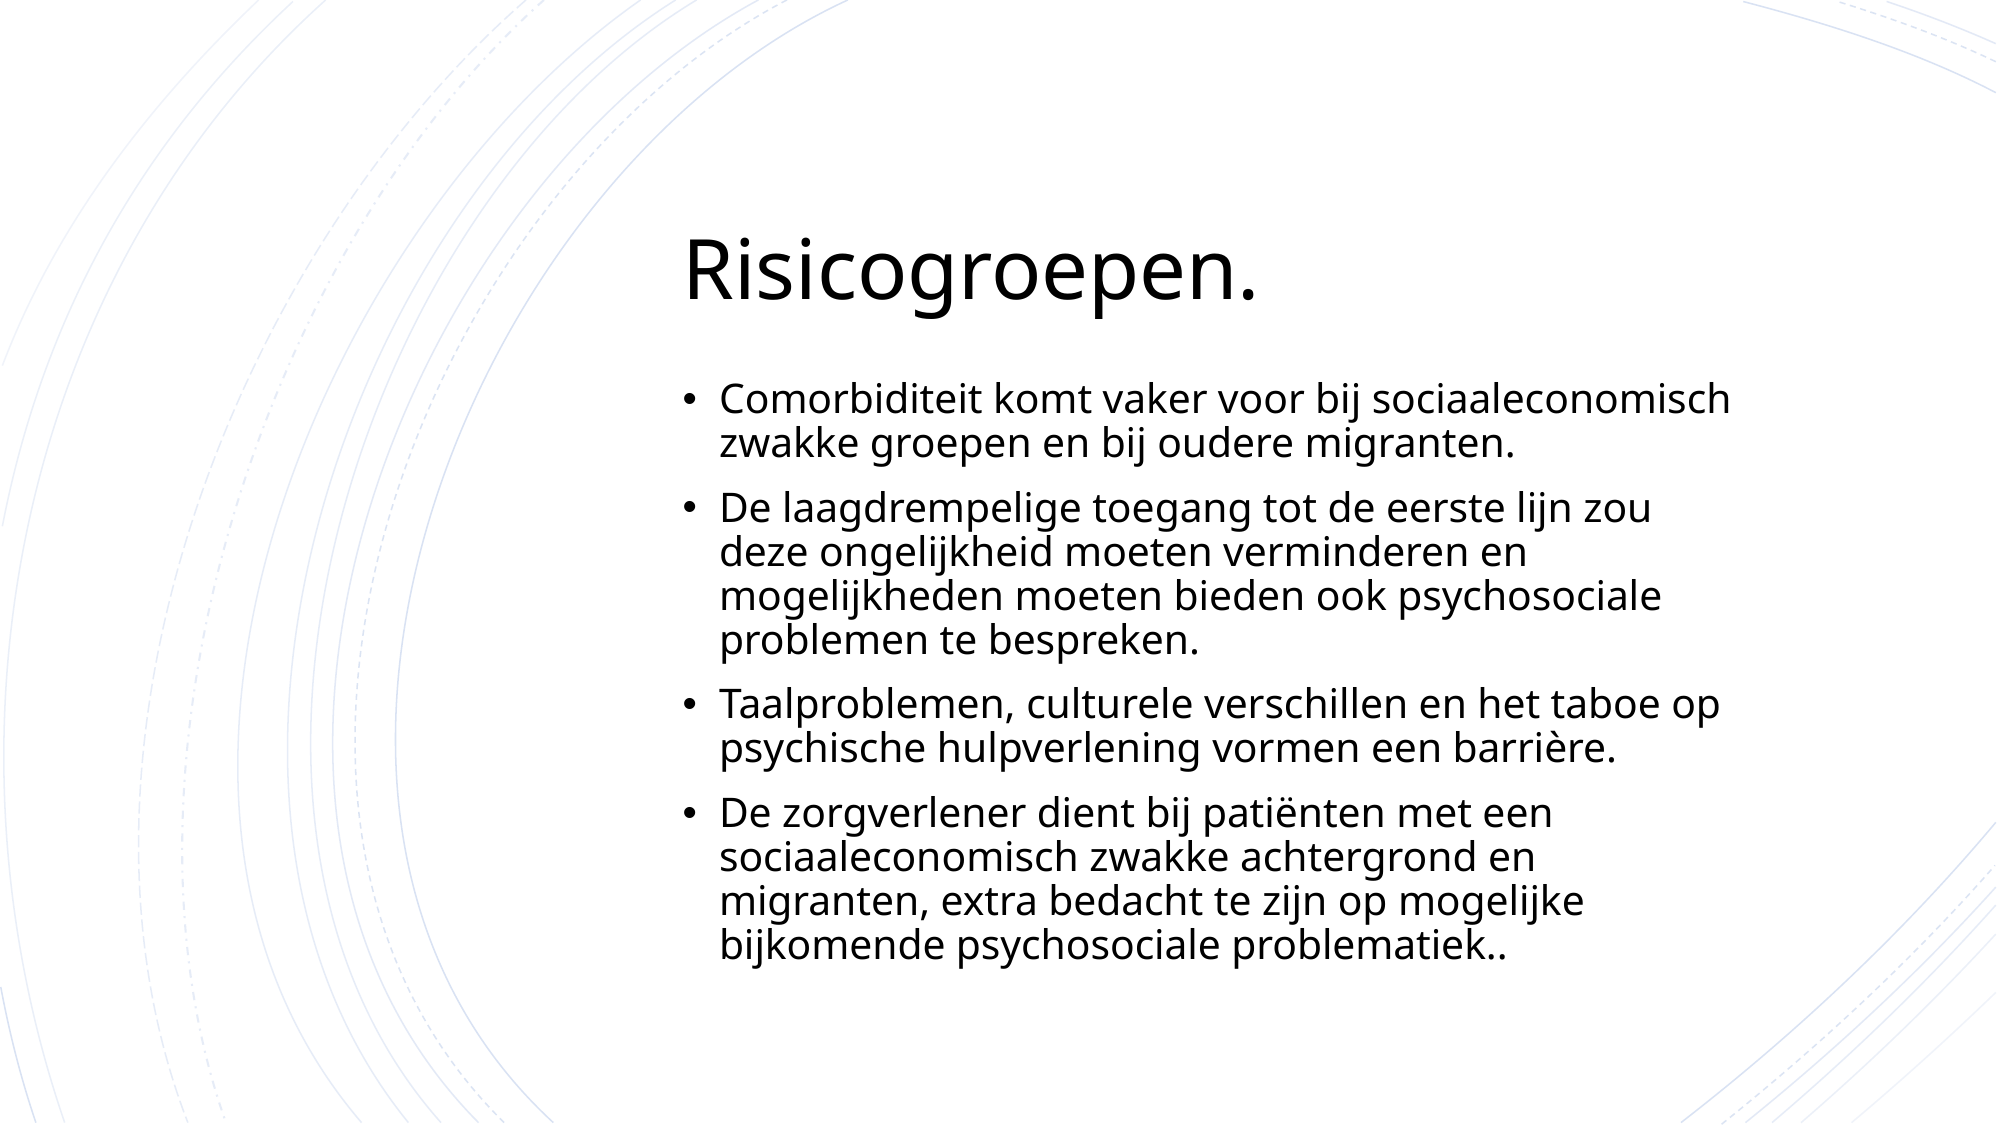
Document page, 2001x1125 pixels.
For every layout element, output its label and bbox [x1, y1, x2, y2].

text_box [0, 0, 1996, 1125]
